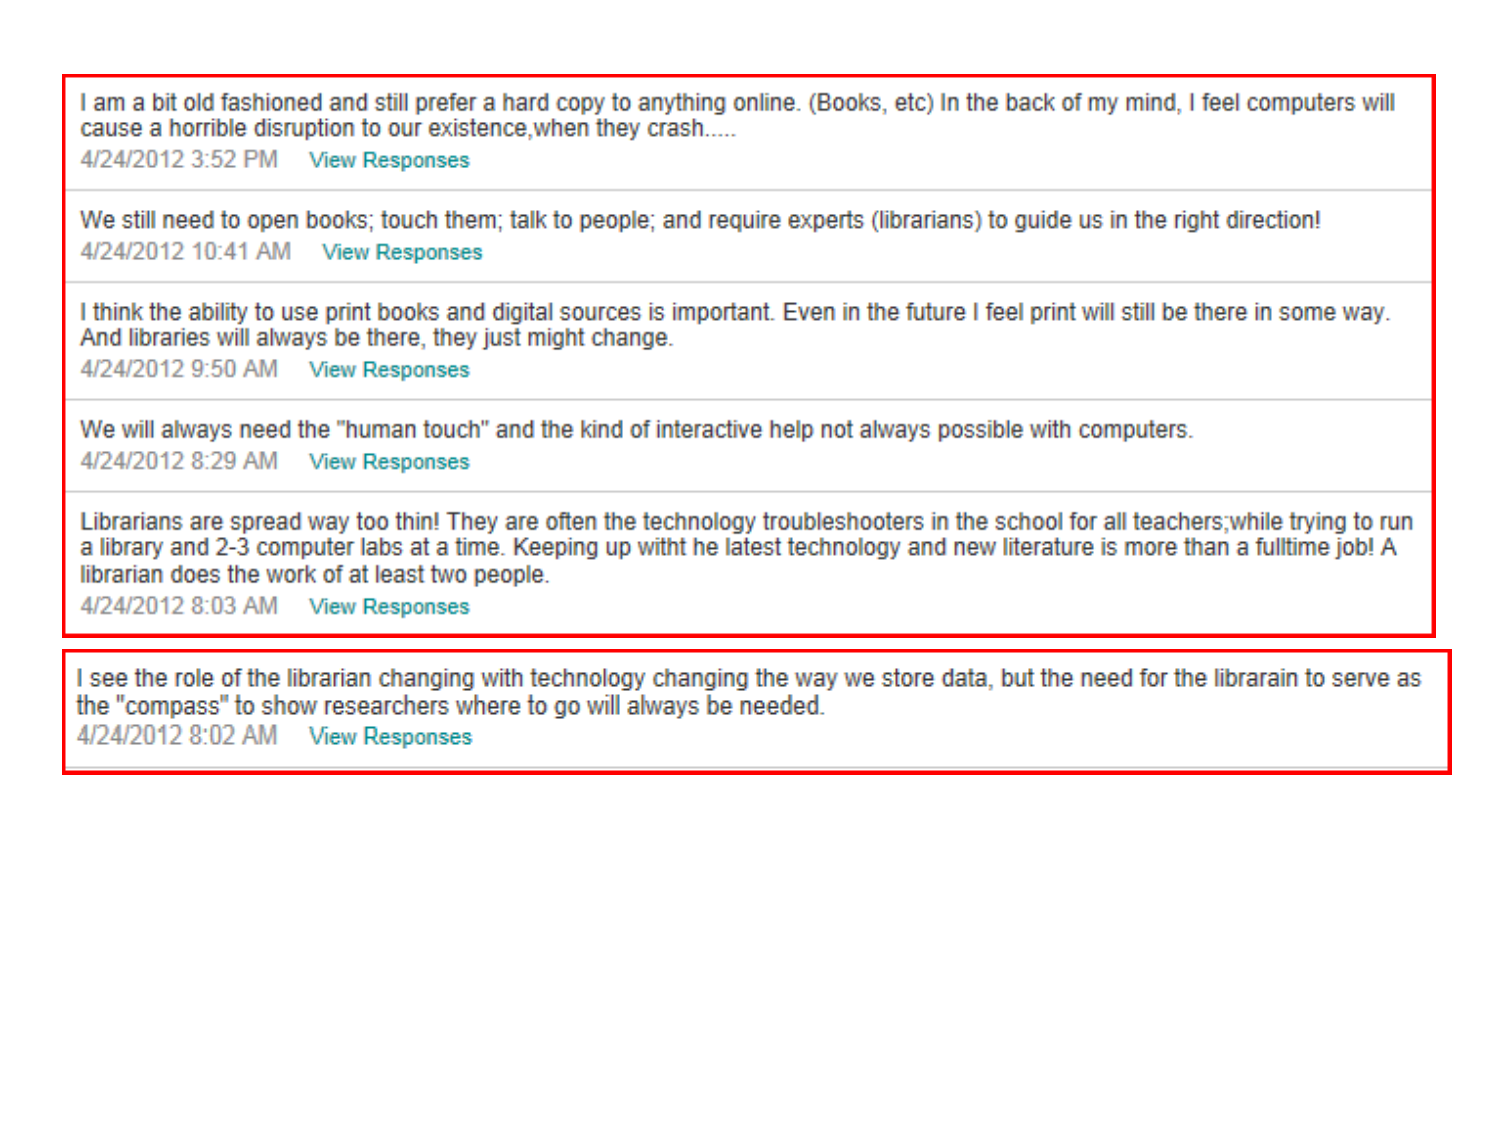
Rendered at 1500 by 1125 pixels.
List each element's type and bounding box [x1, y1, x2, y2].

picture [62, 649, 1452, 776]
picture [62, 74, 1436, 638]
